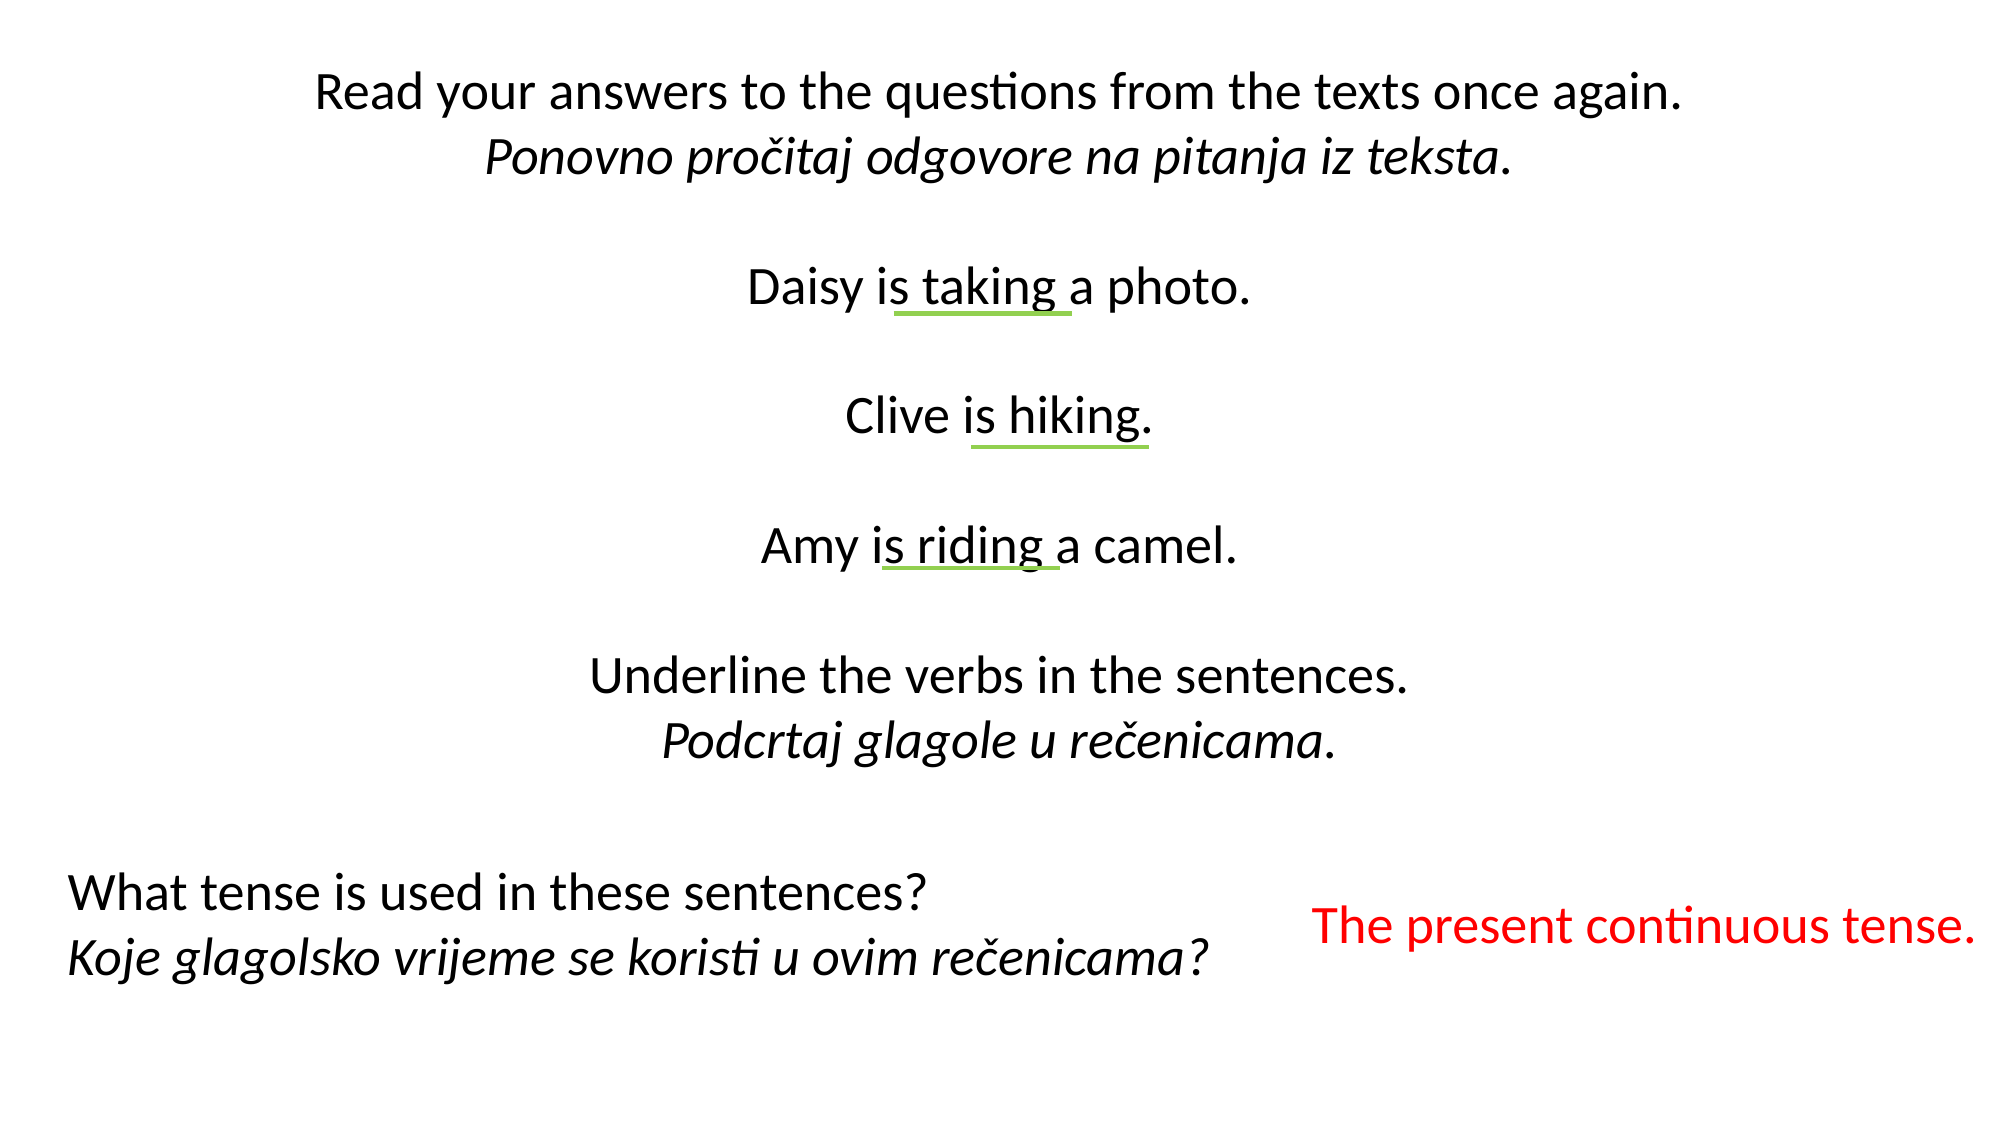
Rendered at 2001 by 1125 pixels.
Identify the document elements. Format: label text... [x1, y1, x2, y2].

text_box What tense is used in these sentences? Koje glagolsko vrijeme se koristi u ovim rečenicama? [52, 849, 1284, 995]
text_box Read your answers to the questions from the texts once again. Ponovno pročitaj odgovore na pitanja iz teksta. Daisy is taking a photo. Clive is hiking. Amy is riding a camel. Underline the verbs in the sentences. Podcrtaj glagole u rečenicama. [39, 47, 1961, 907]
text_box The present continuous tense. [1296, 882, 2000, 962]
